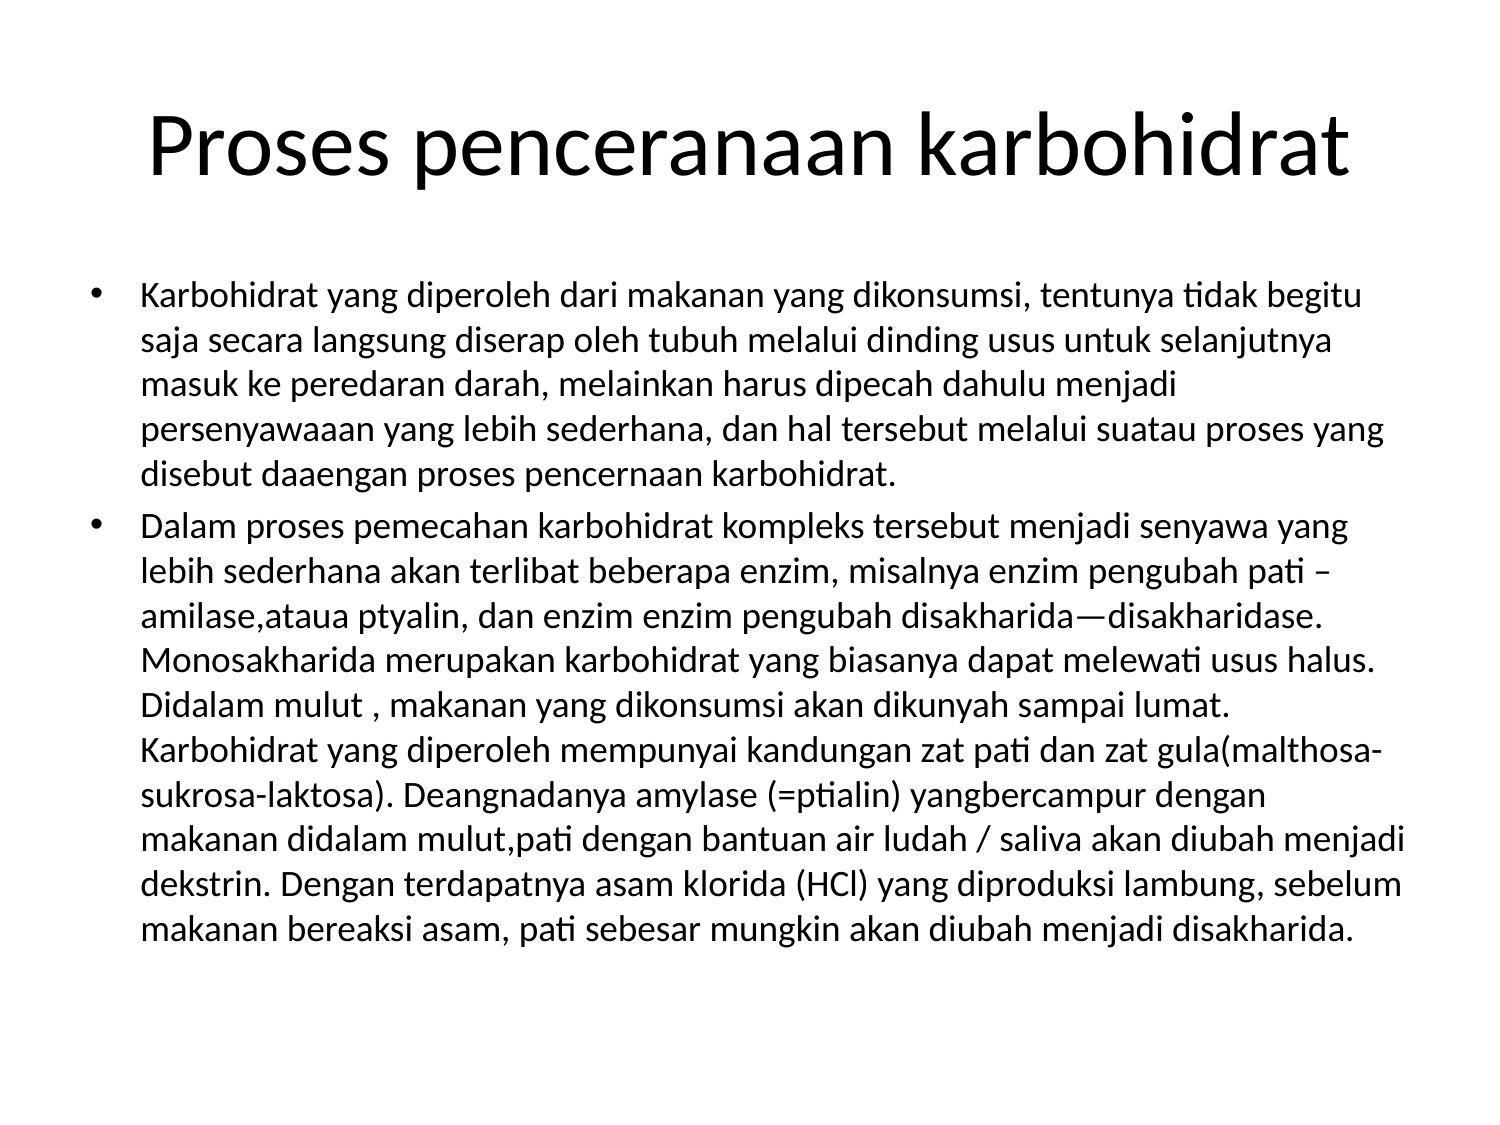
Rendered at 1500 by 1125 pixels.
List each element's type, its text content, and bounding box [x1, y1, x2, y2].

title Proses penceranaan karbohidrat [75, 45, 1425, 233]
list Karbohidrat yang diperoleh dari makanan yang dikonsumsi, tentunya tidak begitu saja secara langsung diserap oleh tubuh melalui dinding usus untuk selanjutnya masuk ke peredaran darah, melainkan harus dipecah dahulu menjadi persenyawaaan yang lebih sederhana, dan hal tersebut melalui suatau proses yang disebut daaengan proses pencernaan karbohidrat. Dalam proses pemecahan karbohidrat kompleks tersebut menjadi senyawa yang lebih sederhana akan terlibat beberapa enzim, misalnya enzim pengubah pati –amilase,ataua ptyalin, dan enzim enzim pengubah disakharida—disakharidase. Monosakharida merupakan karbohidrat yang biasanya dapat melewati usus halus. Didalam mulut , makanan yang dikonsumsi akan dikunyah sampai lumat. Karbohidrat yang diperoleh mempunyai kandungan zat pati dan zat gula(malthosa-sukrosa-laktosa). Deangnadanya amylase (=ptialin) yangbercampur dengan makanan didalam mulut,pati dengan bantuan air ludah / saliva akan diubah menjadi dekstrin. Dengan terdapatnya asam klorida (HCl) yang diproduksi lambung, sebelum makanan bereaksi asam, pati sebesar mungkin akan diubah menjadi disakharida. [75, 262, 1425, 1005]
